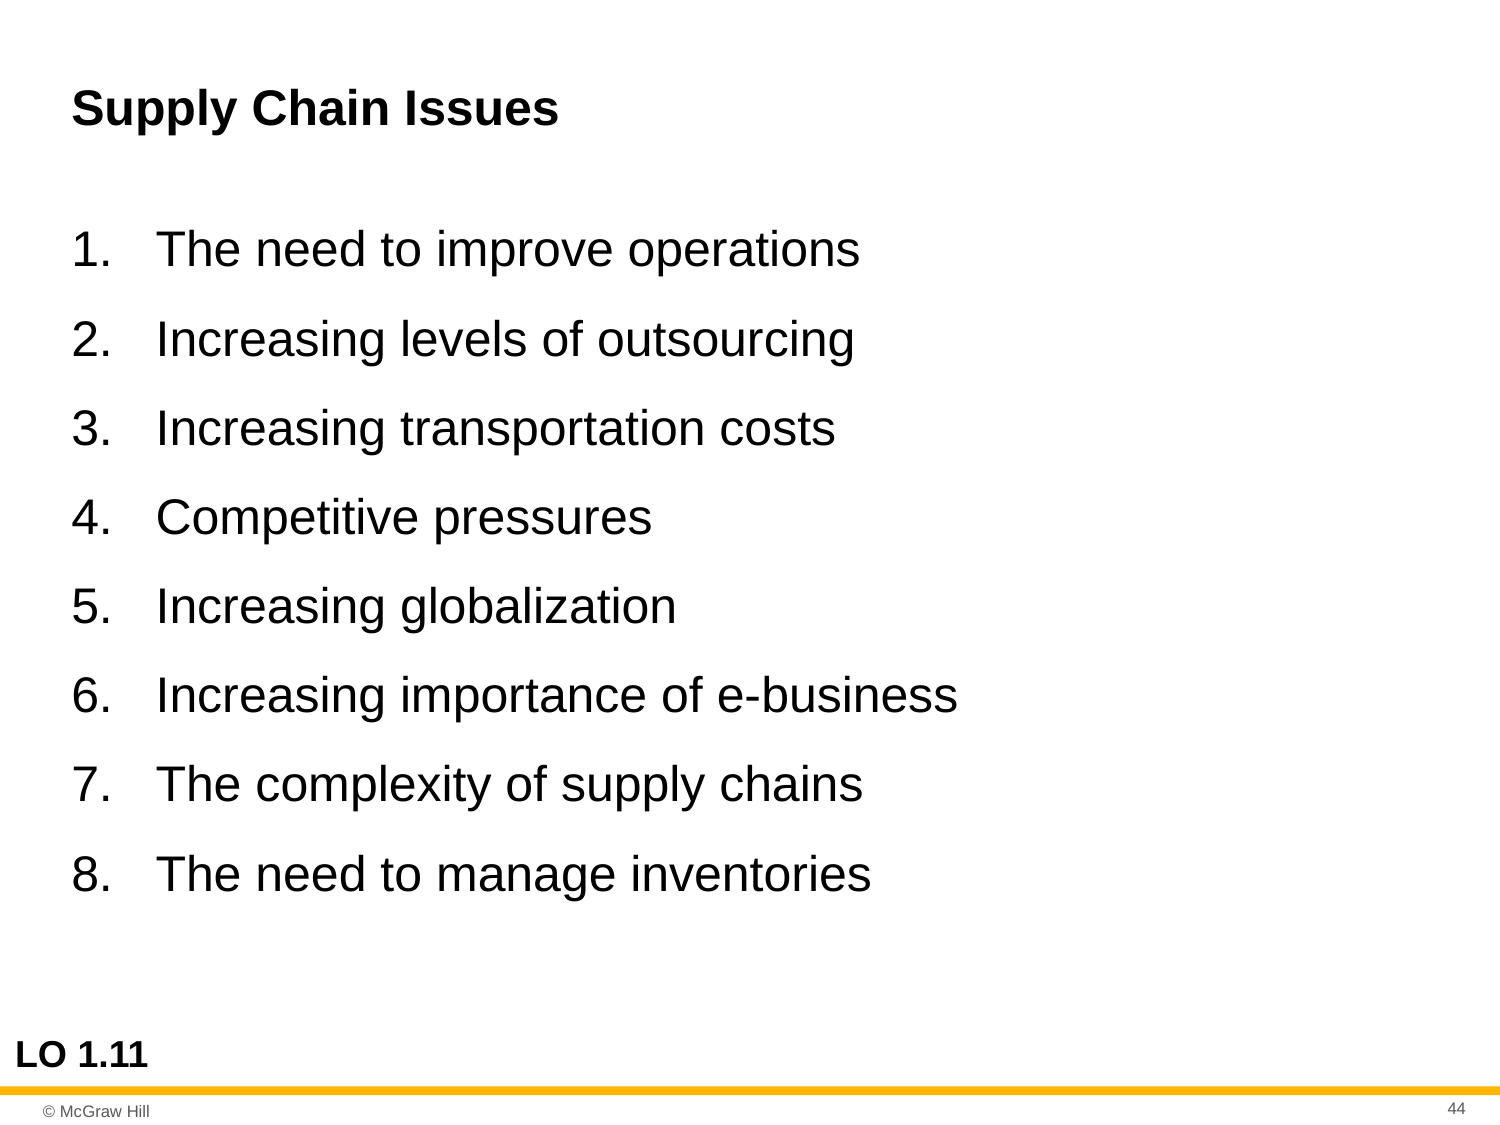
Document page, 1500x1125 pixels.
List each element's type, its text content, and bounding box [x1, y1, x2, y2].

list The need to improve operations Increasing levels of outsourcing Increasing transportation costs Competitive pressures Increasing globalization Increasing importance of e-business The complexity of supply chains The need to manage inventories [56, 209, 1444, 1020]
list LO 1.11 [0, 1022, 197, 1085]
title Supply Chain Issues [56, 50, 1444, 162]
